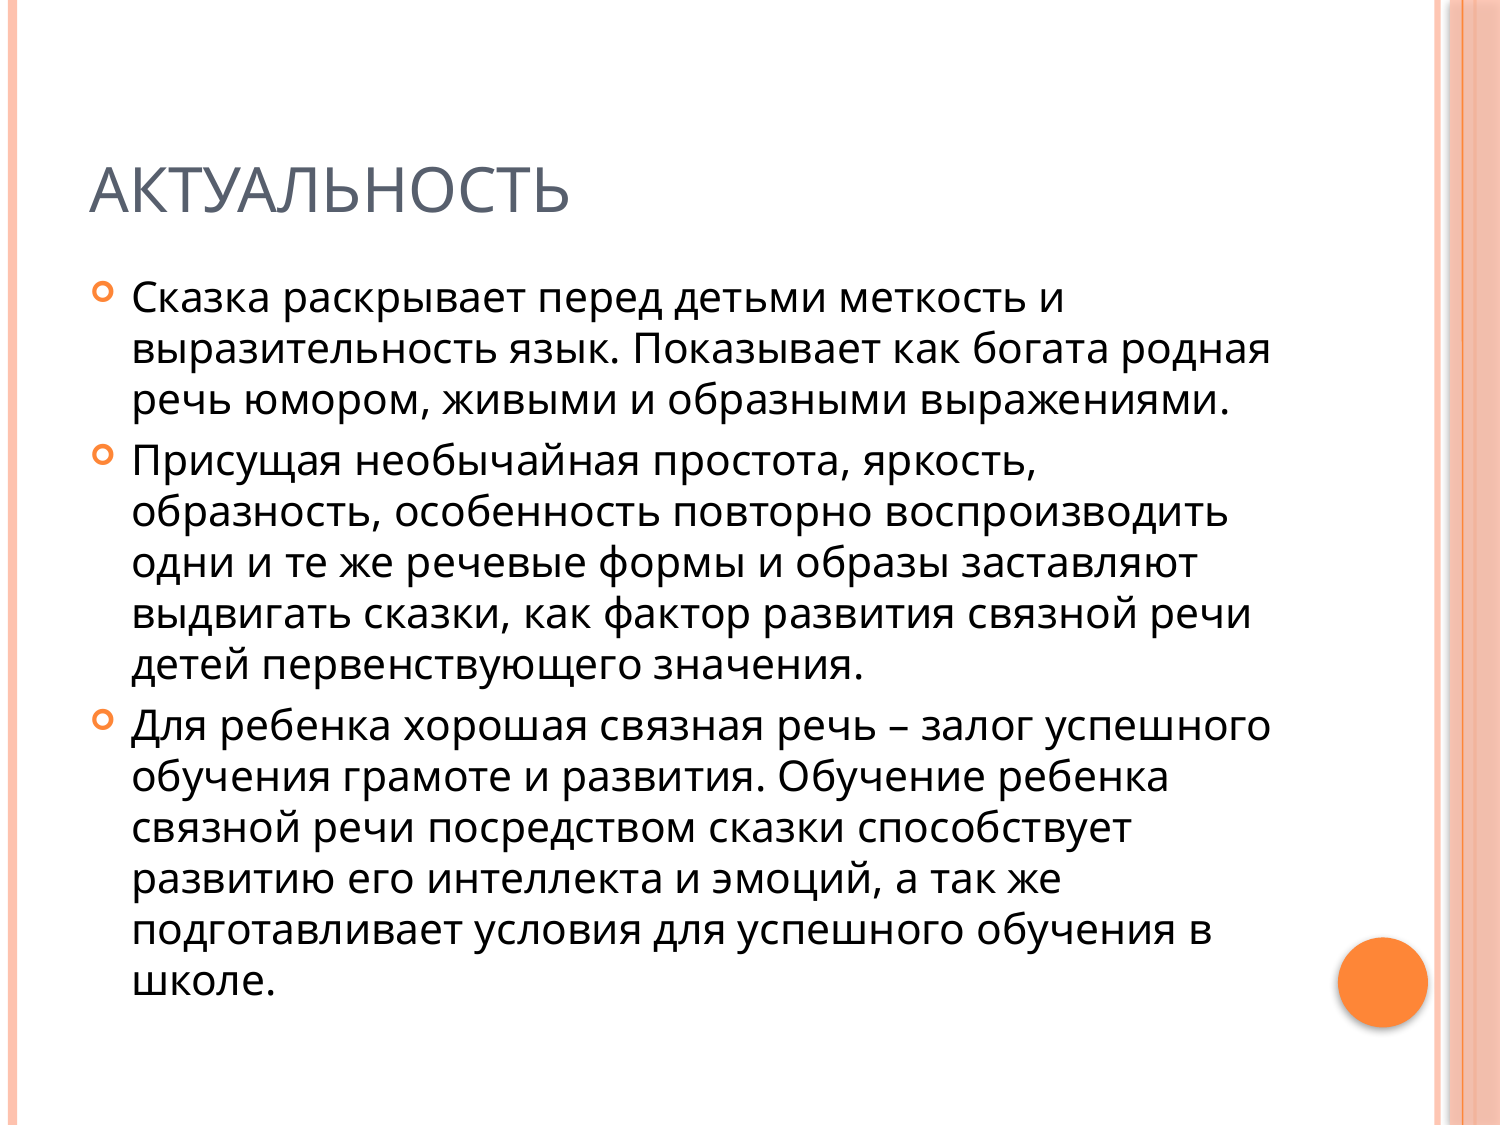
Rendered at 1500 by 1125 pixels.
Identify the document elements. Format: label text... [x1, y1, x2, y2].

title Актуальность [75, 45, 1300, 233]
list Сказка раскрывает перед детьми меткость и выразительность язык. Показывает как богата родная речь юмором, живыми и образными выражениями. Присущая необычайная простота, яркость, образность, особенность повторно воспроизводить одни и те же речевые формы и образы заставляют выдвигать сказки, как фактор развития связной речи детей первенствующего значения. Для ребенка хорошая связная речь – залог успешного обучения грамоте и развития. Обучение ребенка связной речи посредством сказки способствует развитию его интеллекта и эмоций, а так же подготавливает условия для успешного обучения в школе. [75, 262, 1300, 1062]
